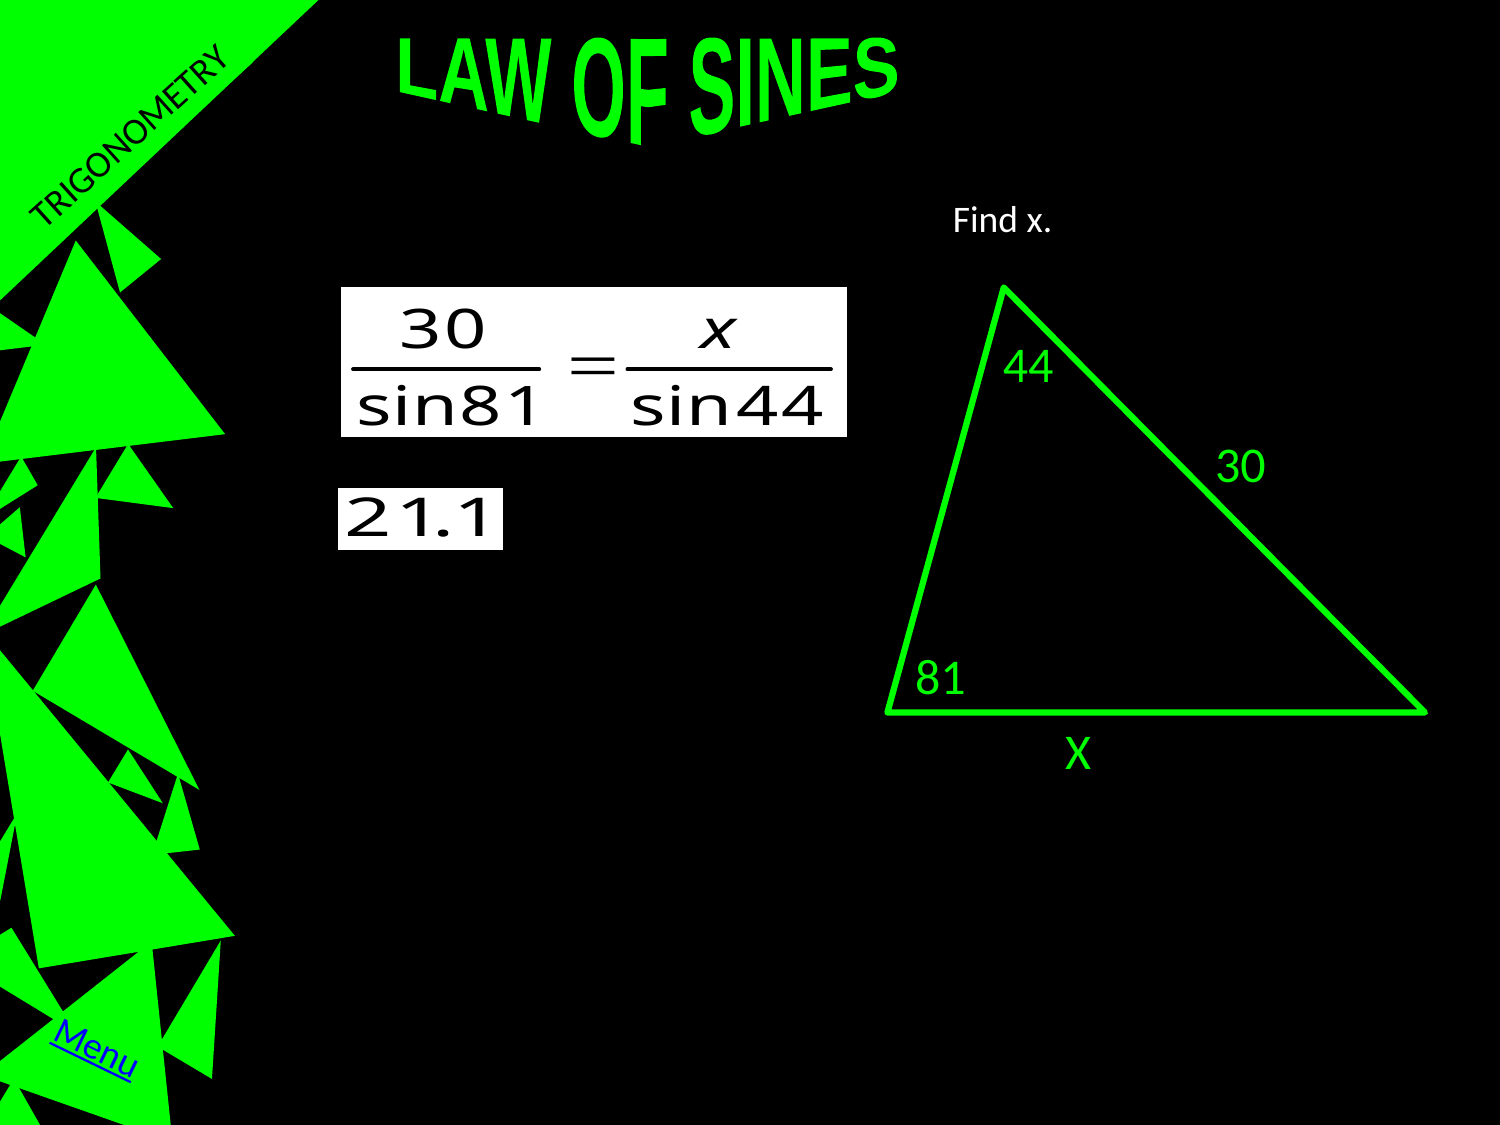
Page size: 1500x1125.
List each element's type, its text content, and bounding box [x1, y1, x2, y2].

text_box Find x. [938, 187, 1068, 248]
text_box [885, 337, 1427, 715]
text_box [0, 0, 321, 1125]
text_box X [1050, 712, 1107, 788]
text_box [991, 285, 1043, 324]
text_box 30 [1200, 424, 1281, 500]
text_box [337, 487, 504, 551]
text_box 81 [900, 637, 981, 713]
text_box 44 [988, 324, 1069, 400]
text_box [340, 287, 848, 438]
